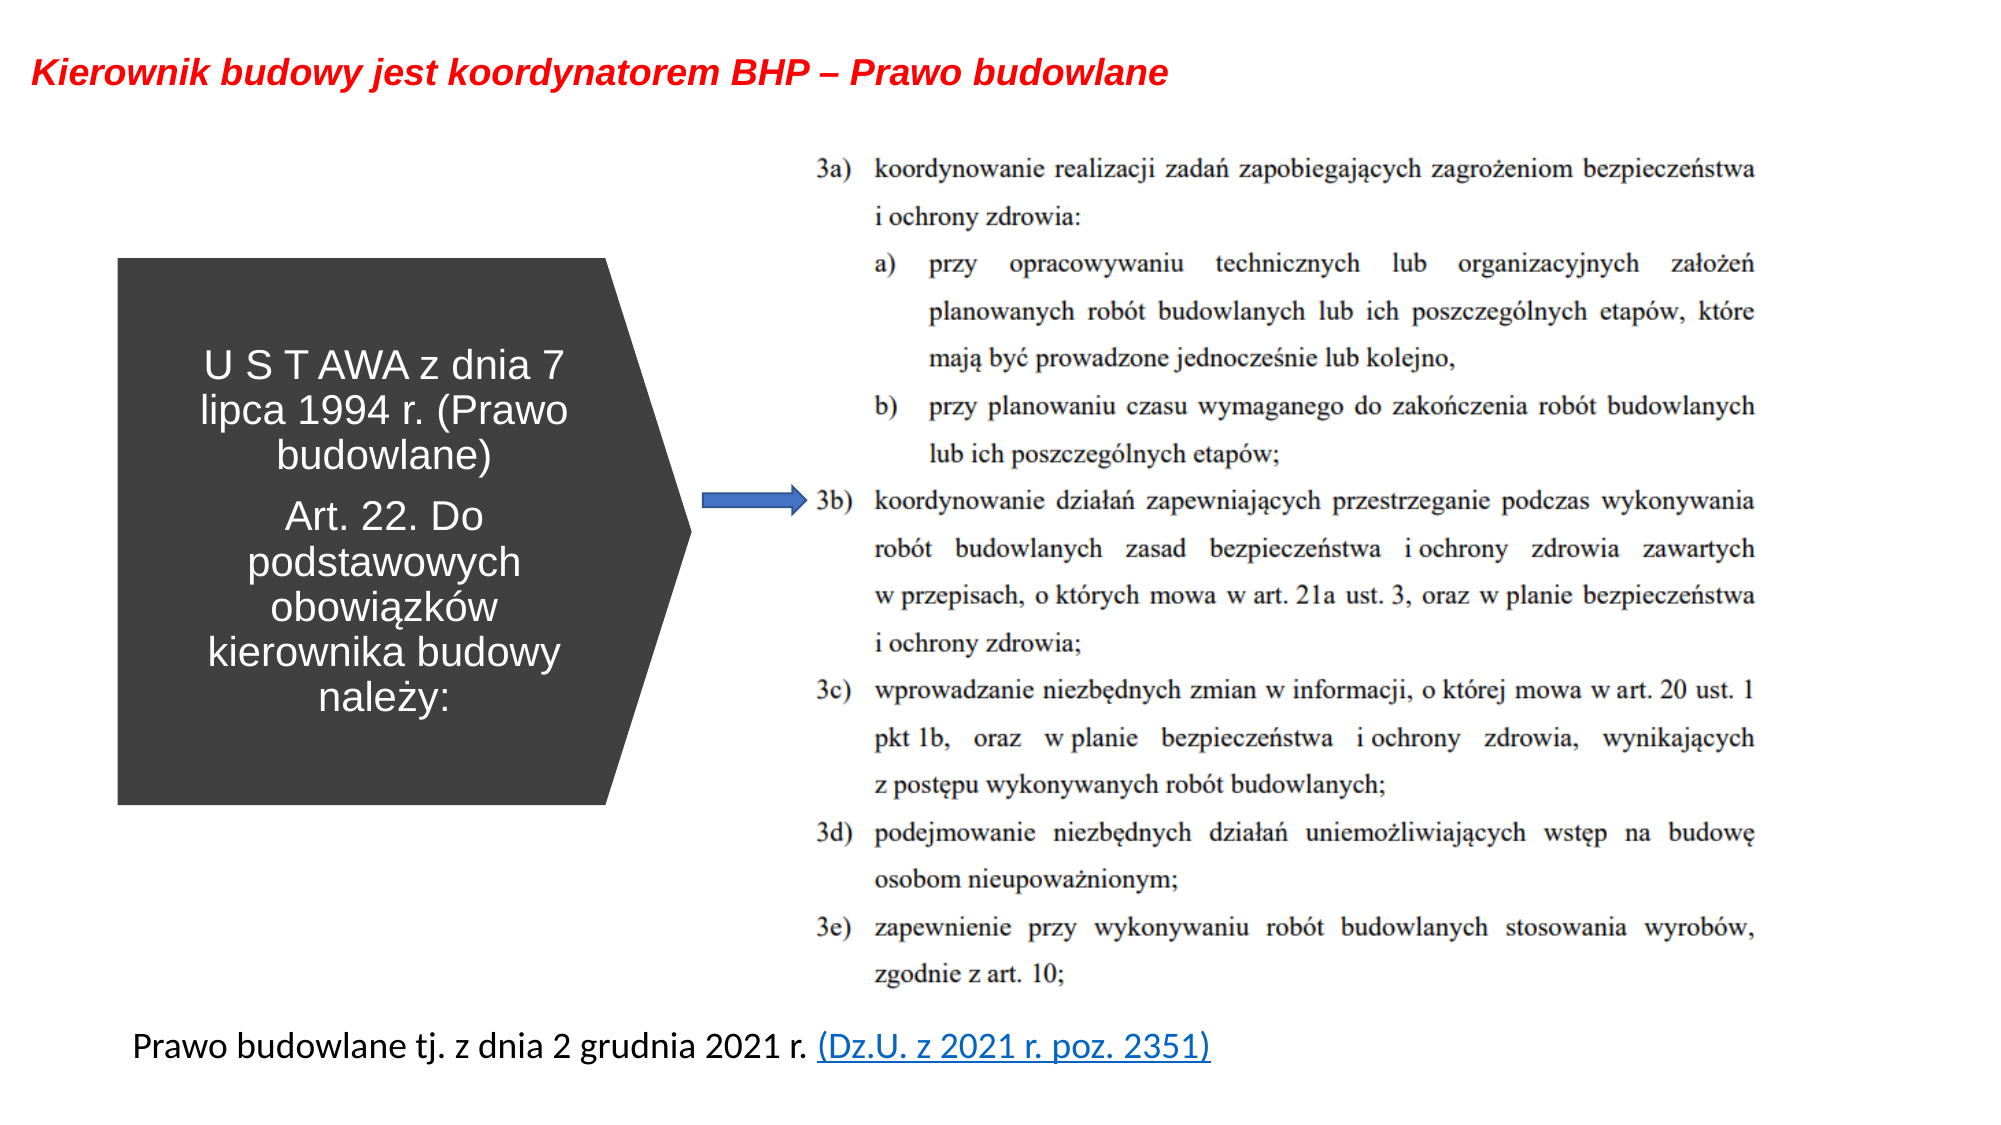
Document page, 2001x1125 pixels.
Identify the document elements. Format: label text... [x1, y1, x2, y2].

text_box [116, 257, 693, 807]
text_box Kierownik budowy jest koordynatorem BHP – Prawo budowlane [16, 37, 1493, 101]
text_box [701, 492, 783, 509]
text_box U S T AWA z dnia 7 lipca 1994 r. (Prawo budowlane) Art. 22. Do podstawowych obowiązków kierownika budowy należy: [168, 322, 601, 741]
text_box Prawo budowlane tj. z dnia 2 grudnia 2021 r. (Dz.U. z 2021 r. poz. 2351) [117, 1013, 1852, 1074]
picture [783, 132, 1896, 992]
